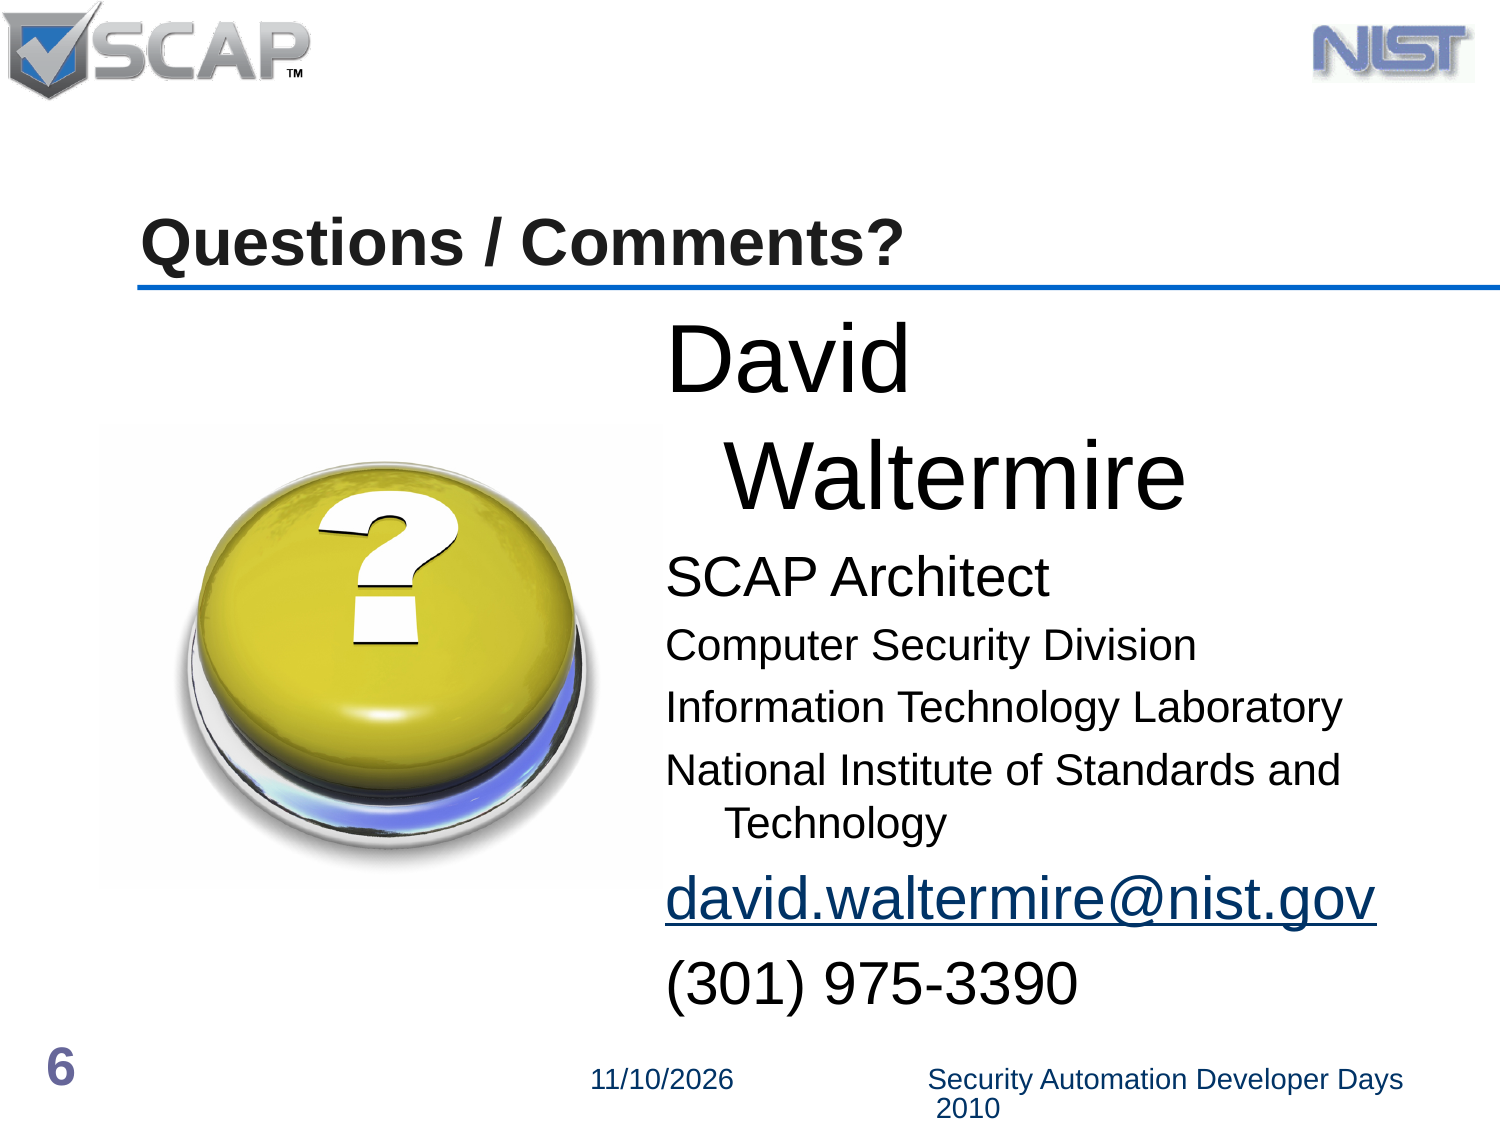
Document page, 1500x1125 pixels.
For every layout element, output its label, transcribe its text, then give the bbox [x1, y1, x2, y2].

picture [99, 424, 649, 889]
picture [0, 0, 313, 103]
footer Security Automation Developer Days 2010 [912, 1024, 1426, 1104]
list David Waltermire SCAP Architect Computer Security Division Information Technology Laboratory National Institute of Standards and Technology david.waltermire@nist.gov (301) 975-3390 [649, 287, 1400, 1026]
slide_number 6 [13, 1023, 111, 1105]
title Questions / Comments? [124, 99, 1426, 288]
picture [1312, 24, 1475, 83]
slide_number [399, 1024, 750, 1104]
